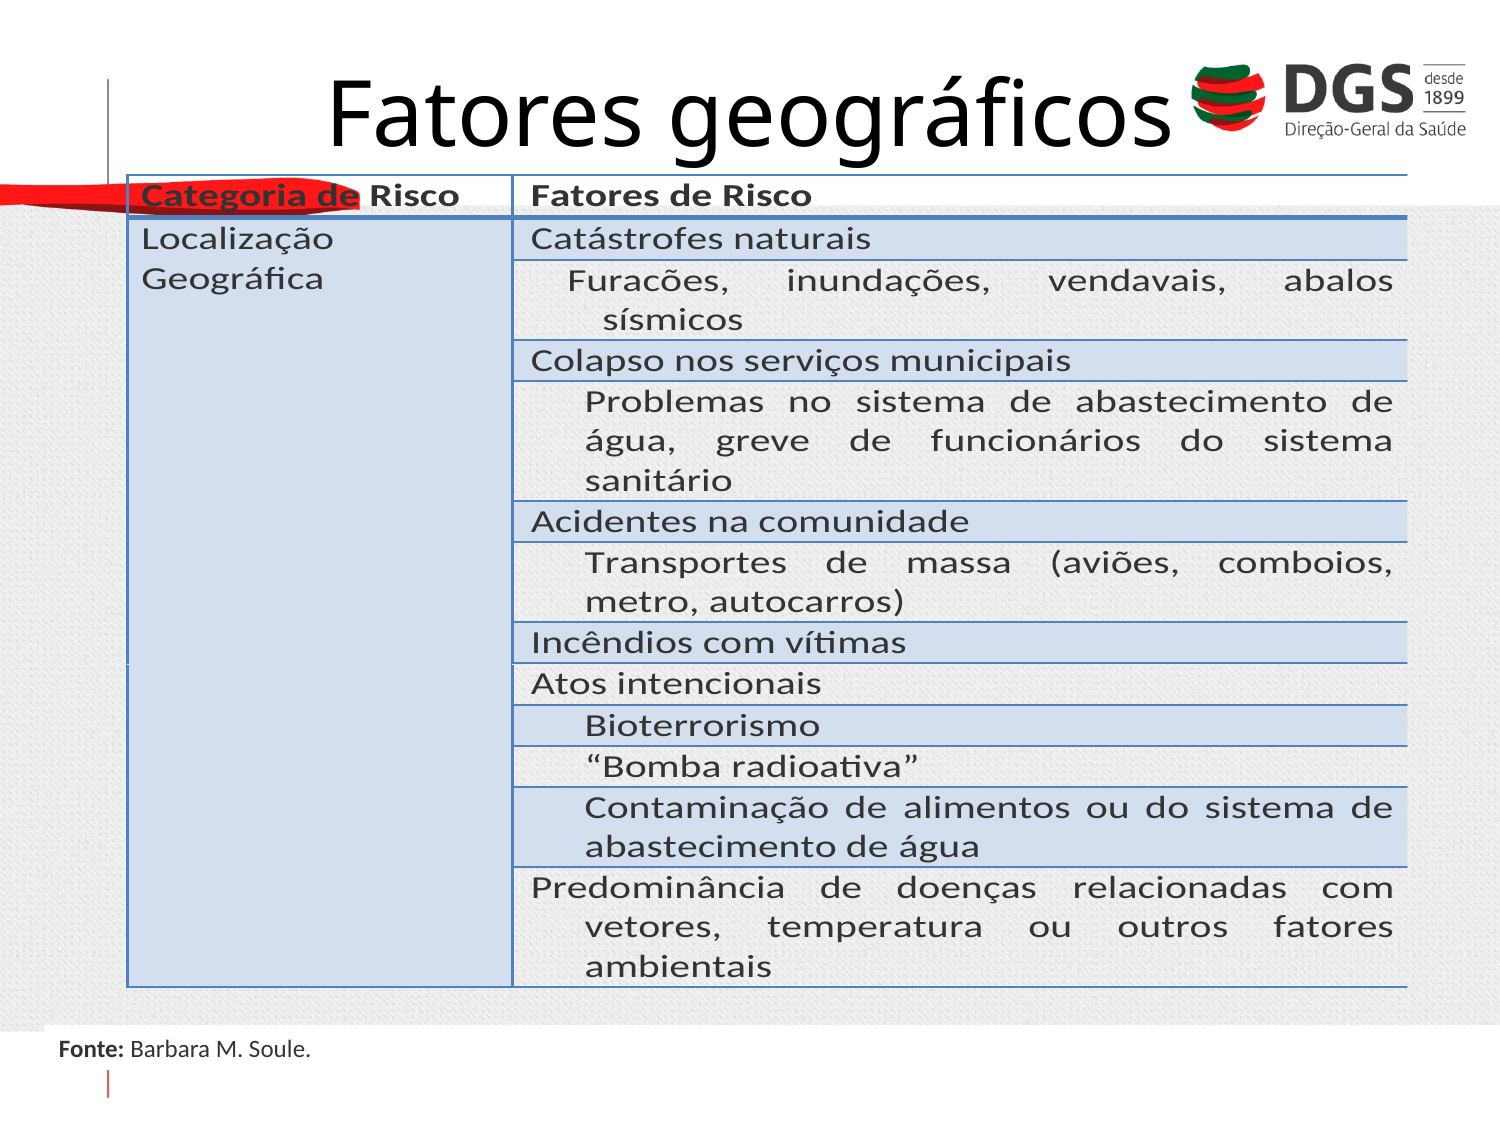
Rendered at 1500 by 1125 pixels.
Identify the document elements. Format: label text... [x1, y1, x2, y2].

picture [0, 0, 1500, 1125]
title Fatores geográficos [74, 44, 1426, 175]
text_box Fonte: Barbara M. Soule. [43, 1024, 1500, 1070]
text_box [125, 173, 1408, 1038]
